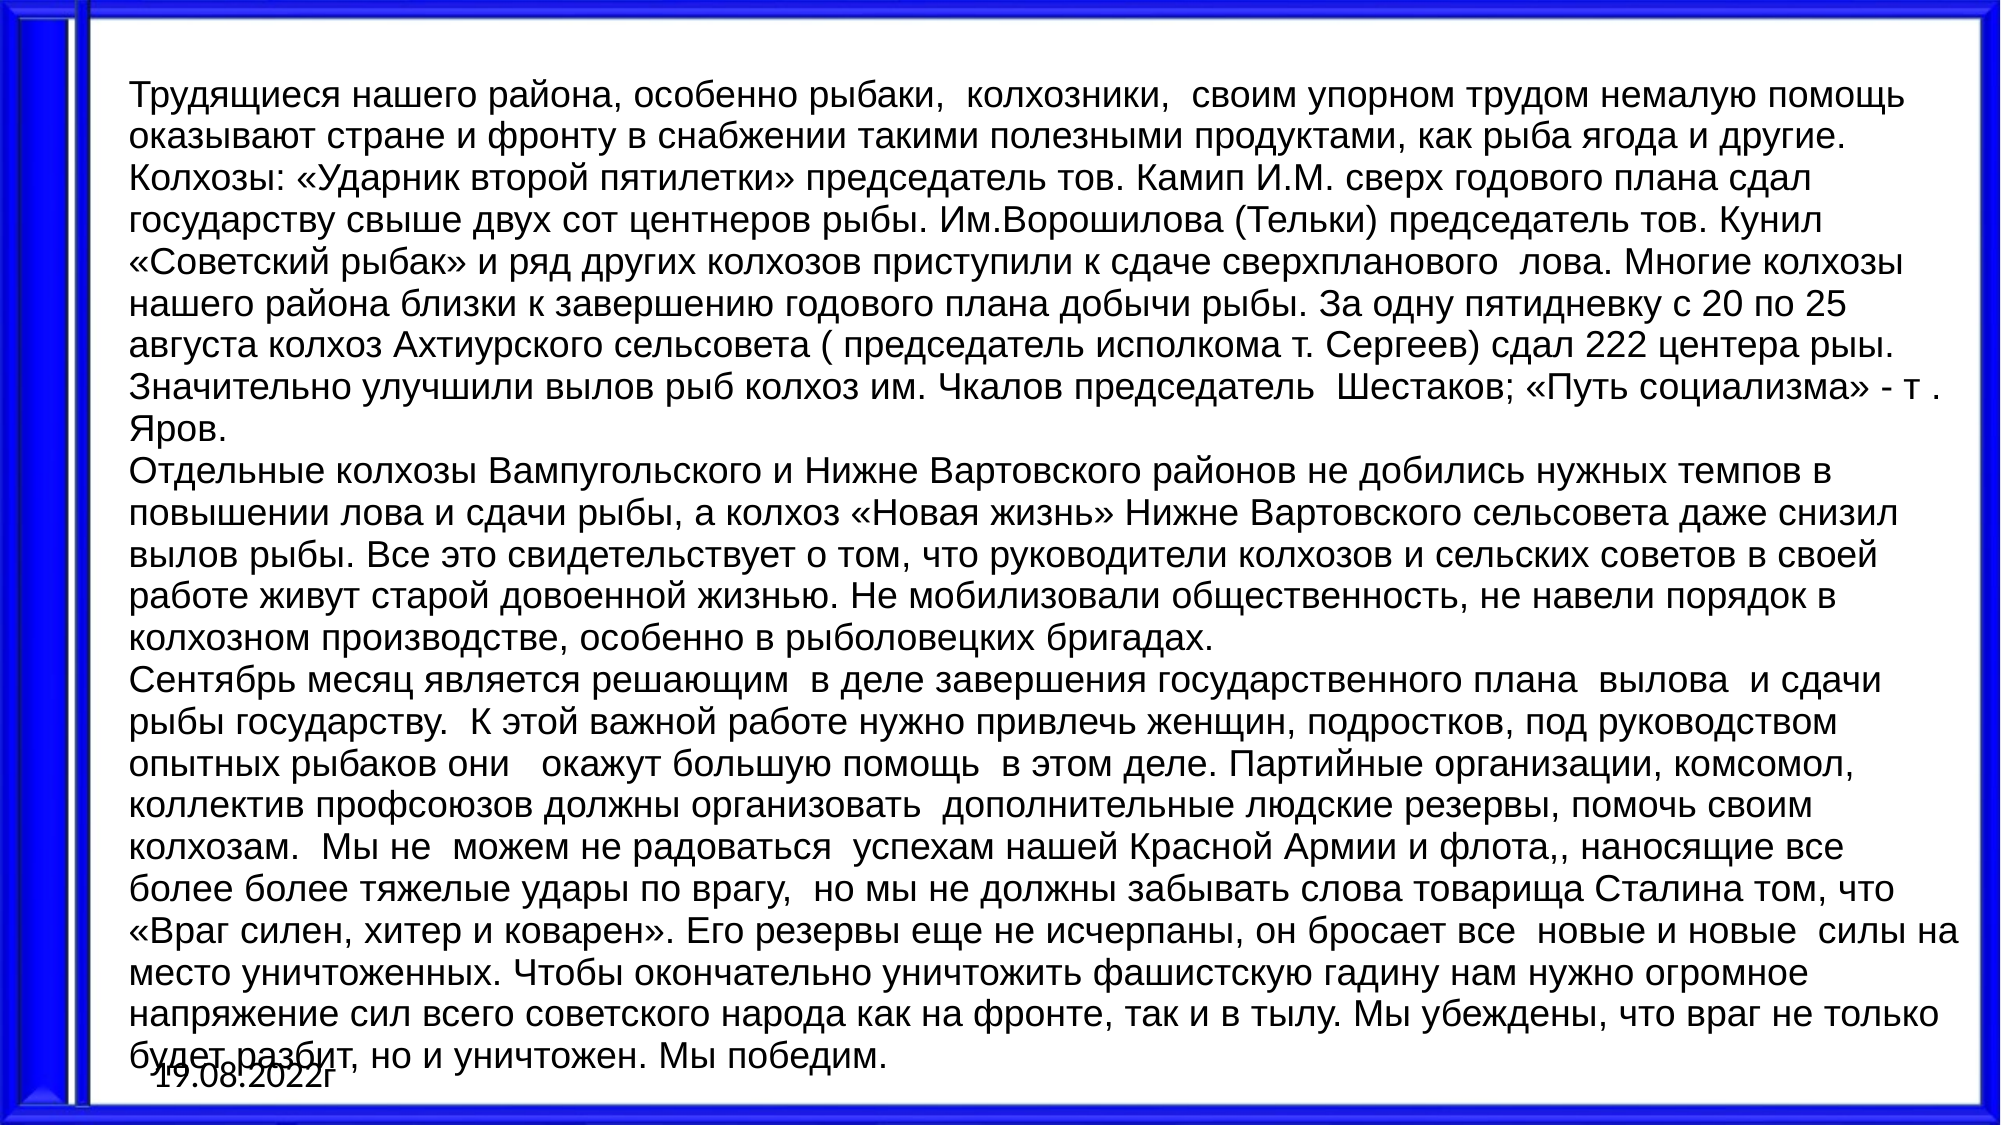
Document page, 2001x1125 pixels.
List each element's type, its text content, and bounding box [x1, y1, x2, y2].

picture [0, 0, 2001, 1125]
text_box Трудящиеся нашего района, особенно рыбаки, колхозники, своим упорном трудом немалую помощь оказывают стране и фронту в снабжении такими полезными продуктами, как рыба ягода и другие. Колхозы: «Ударник второй пятилетки» председатель тов. Камип И.М. сверх годового плана сдал государству свыше двух сот центнеров рыбы. Им.Ворошилова (Тельки) председатель тов. Кунил «Советский рыбак» и ряд других колхозов приступили к сдаче сверхпланового лова. Многие колхозы нашего района близки к завершению годового плана добычи рыбы. За одну пятидневку с 20 по 25 августа колхоз Ахтиурского сельсовета ( председатель исполкома т. Сергеев) сдал 222 центера рыы. Значительно улучшили вылов рыб колхоз им. Чкалов председатель Шестаков; «Путь социализма» - т . Яров. Отдельные колхозы Вампугольского и Нижне Вартовского районов не добились нужных темпов в повышении лова и сдачи рыбы, а колхоз «Новая жизнь» Нижне Вартовского сельсовета даже снизил вылов рыбы. Все это свидетельствует о том, что руководители колхозов и сельских советов в своей работе живут старой довоенной жизнью. Не мобилизовали общественность, не навели порядок в колхозном производстве, особенно в рыболовецких бригадах. Сентябрь месяц является решающим в деле завершения государственного плана вылова и сдачи рыбы государству. К этой важной работе нужно привлечь женщин, подростков, под руководством опытных рыбаков они окажут большую помощь в этом деле. Партийные организации, комсомол, коллектив профсоюзов должны организовать дополнительные людские резервы, помочь своим колхозам. Мы не можем не радоваться успехам нашей Красной Армии и флота,, наносящие все более более тяжелые удары по врагу, но мы не должны забывать слова товарища Сталина том, что «Враг силен, хитер и коварен». Его резервы еще не исчерпаны, он бросает все новые и новые силы на место уничтоженных. Чтобы окончательно уничтожить фашистскую гадину нам нужно огромное напряжение сил всего советского народа как на фронте, так и в тылу. Мы убеждены, что враг не только будет разбит, но и уничтожен. Мы победим. [113, 66, 1981, 1125]
